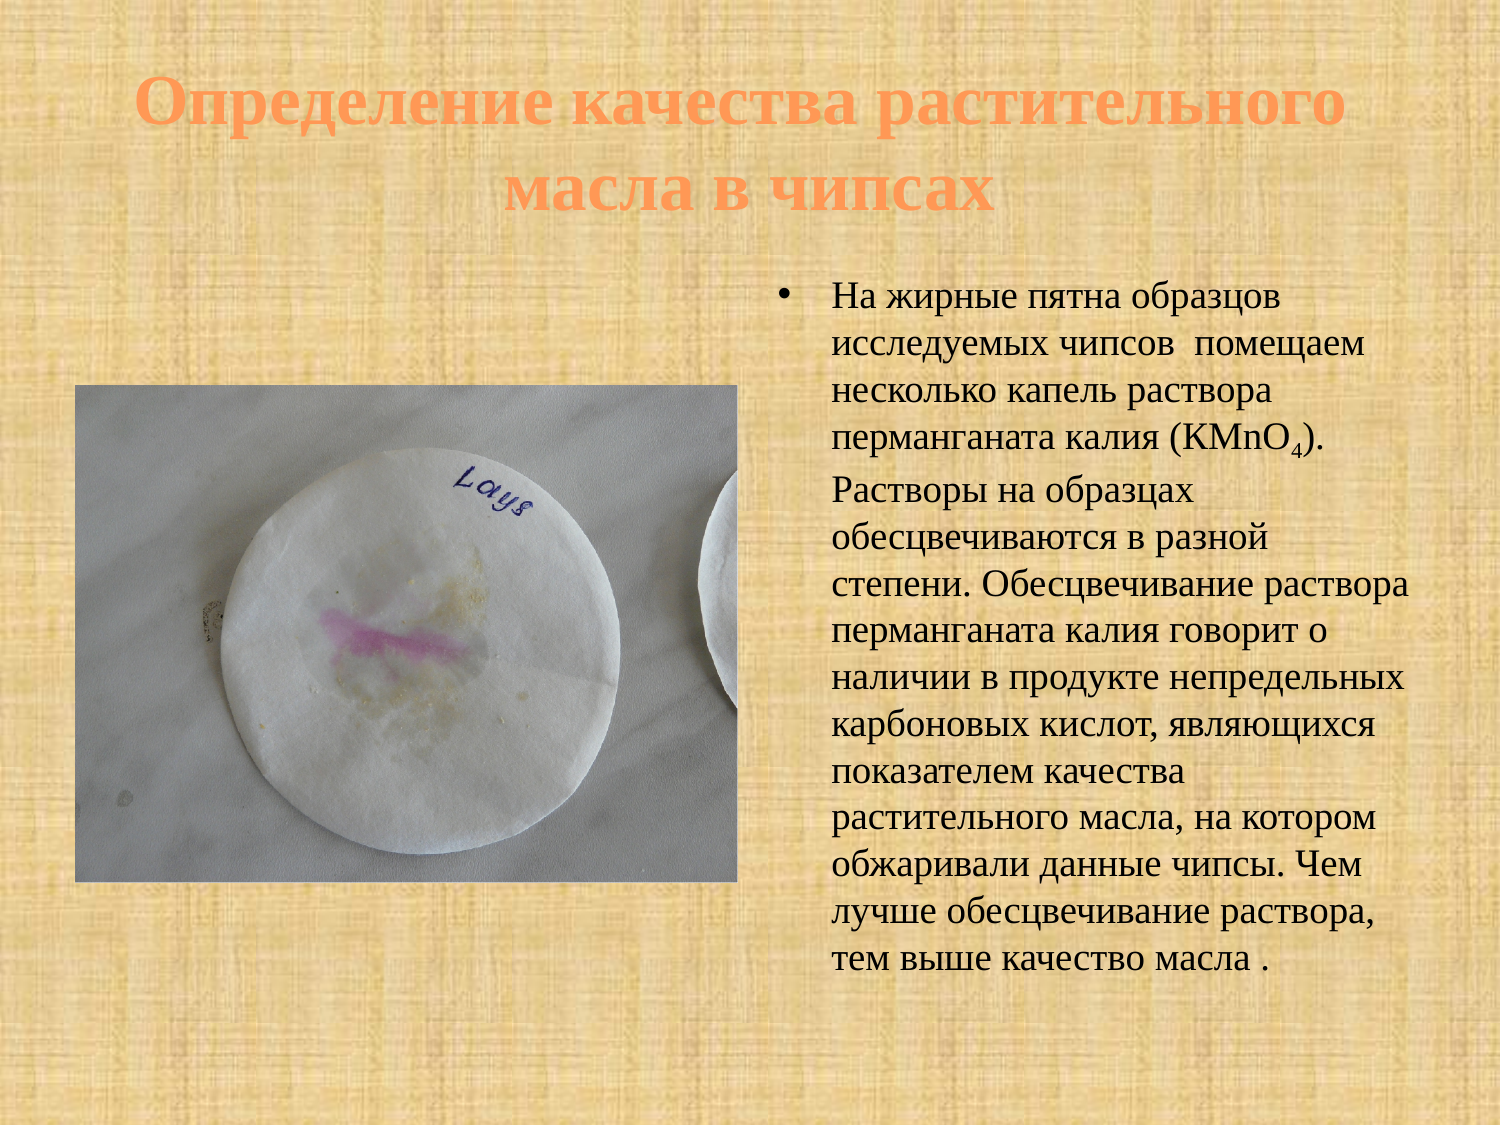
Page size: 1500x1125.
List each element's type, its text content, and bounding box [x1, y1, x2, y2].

picture [0, 0, 1500, 1125]
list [74, 384, 738, 883]
title Определение качества растительного масла в чипсах [75, 45, 1425, 233]
list На жирные пятна образцов исследуемых чипсов помещаем несколько капель раствора перманганата калия (КМnО4). Растворы на образцах обесцвечиваются в разной степени. Обесцвечивание раствора перманганата калия говорит о наличии в продукте непредельных карбоновых кислот, являющихся показателем качества растительного масла, на котором обжаривали данные чипсы. Чем лучше обесцвечивание раствора, тем выше качество масла . [762, 262, 1425, 1005]
